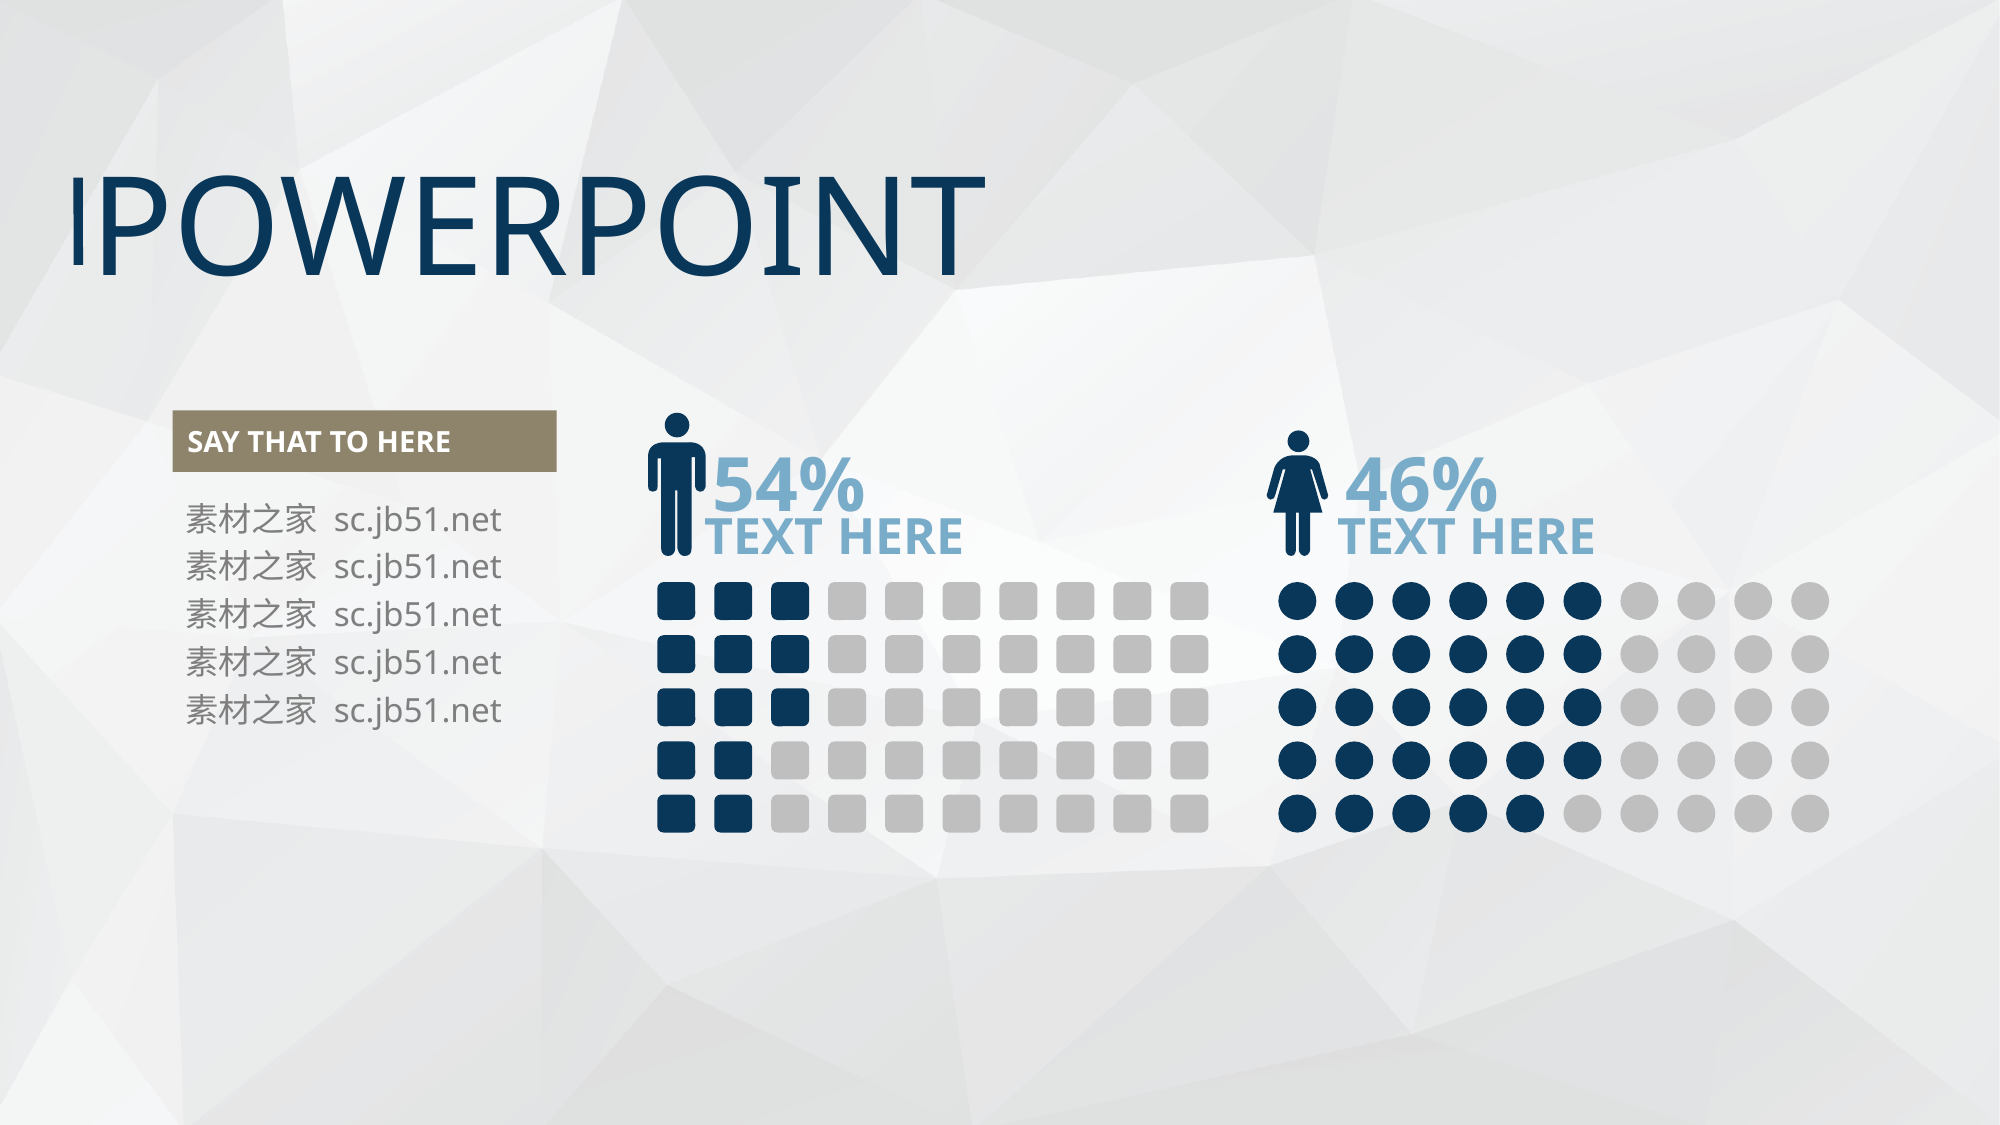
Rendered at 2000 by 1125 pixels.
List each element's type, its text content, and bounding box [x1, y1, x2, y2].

picture [0, 0, 2000, 1125]
text_box POWERPOINT [75, 130, 1003, 310]
text_box TEXT HERE [1322, 497, 1612, 572]
text_box 46% [1330, 429, 1514, 535]
text_box TEXT HERE [689, 497, 979, 572]
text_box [1278, 581, 1830, 833]
text_box 素材之家 sc.jb51.net 素材之家 sc.jb51.net 素材之家 sc.jb51.net 素材之家 sc.jb51.net 素材之家 sc.jb51.net [170, 482, 583, 737]
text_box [1266, 430, 1329, 557]
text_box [657, 581, 1209, 833]
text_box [646, 412, 706, 557]
text_box 54% [710, 429, 881, 535]
text_box SAY THAT TO HERE [172, 410, 557, 472]
